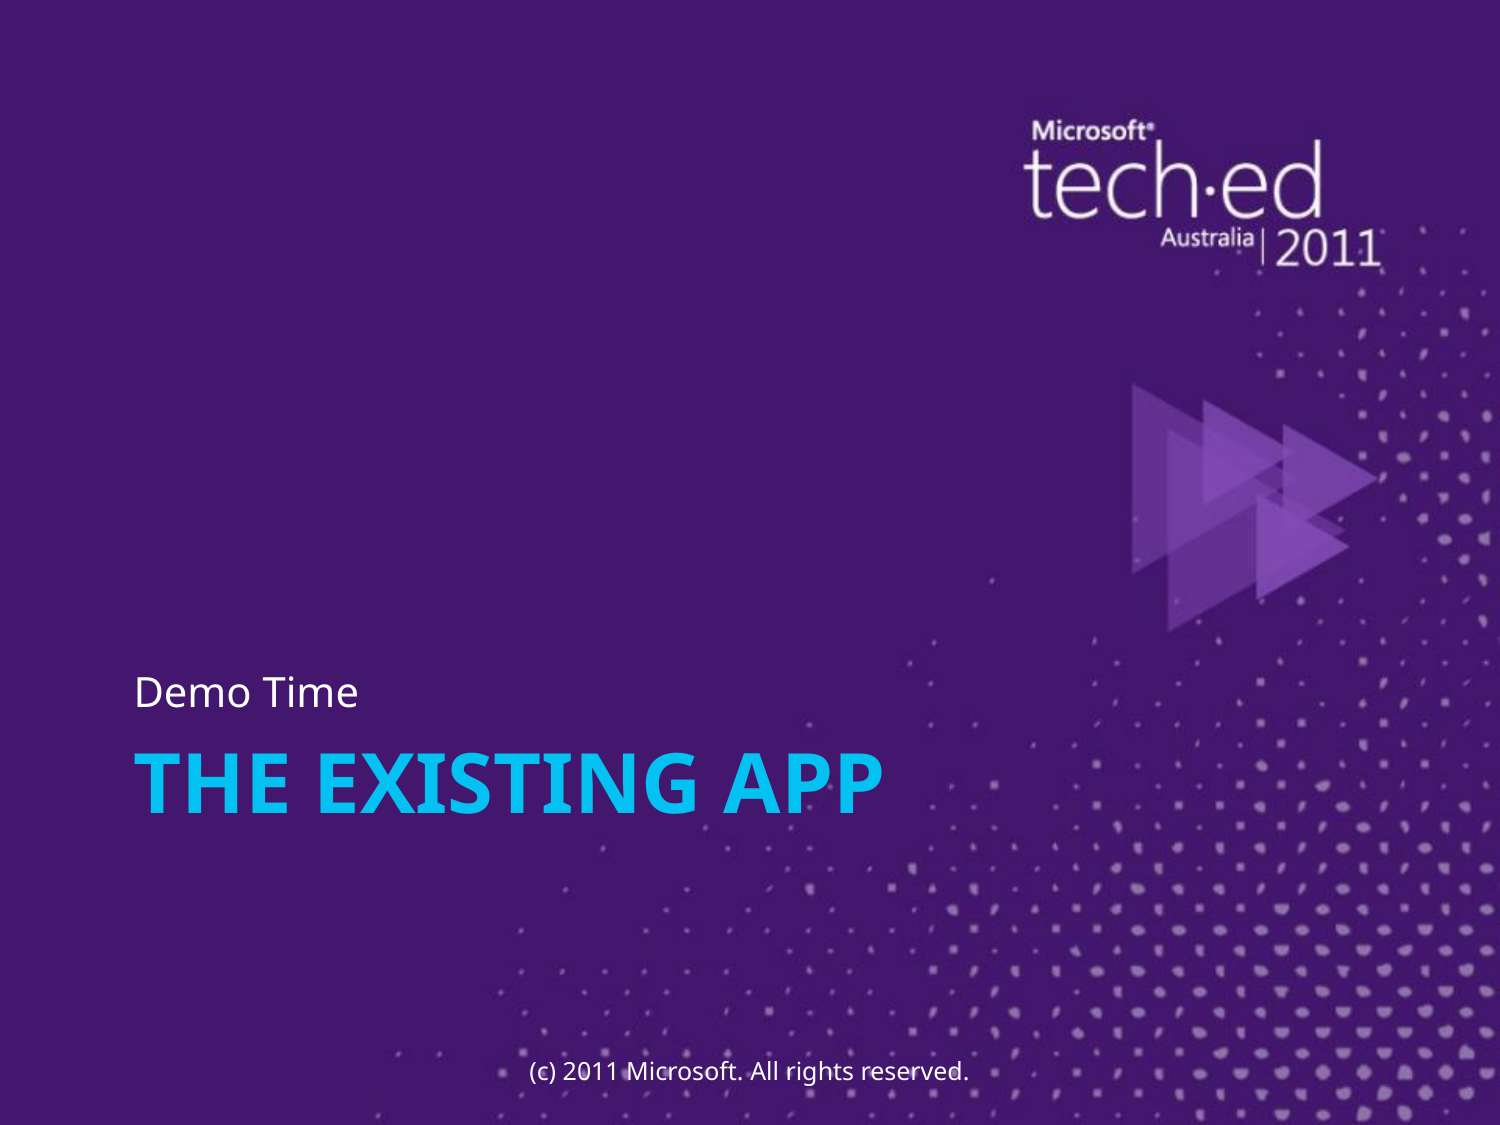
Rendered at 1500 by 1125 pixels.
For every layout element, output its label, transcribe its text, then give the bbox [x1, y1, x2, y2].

picture [0, 0, 1500, 1125]
title The Existing APP [118, 723, 1394, 947]
footer (c) 2011 Microsoft. All rights reserved. [512, 1042, 988, 1103]
list Demo Time [118, 476, 1394, 723]
